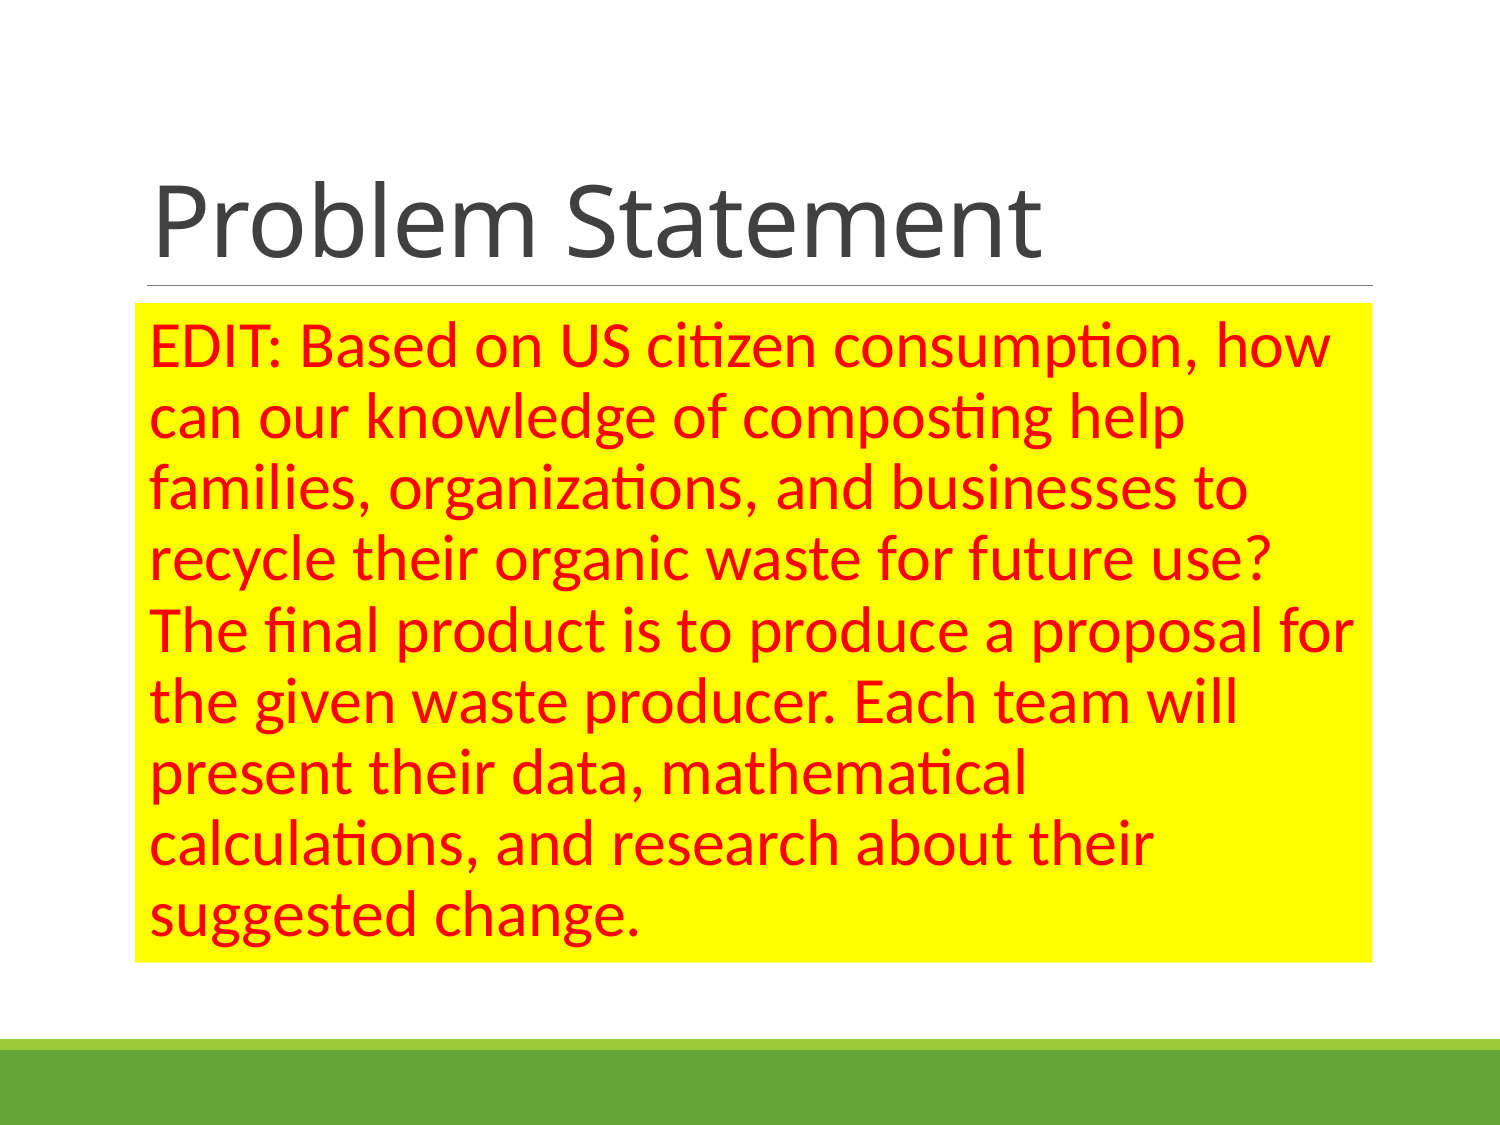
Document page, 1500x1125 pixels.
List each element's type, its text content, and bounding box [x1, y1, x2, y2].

title Problem Statement [135, 47, 1373, 285]
list EDIT: Based on US citizen consumption, how can our knowledge of composting help families, organizations, and businesses to recycle their organic waste for future use? The final product is to produce a proposal for the given waste producer. Each team will present their data, mathematical calculations, and research about their suggested change. [135, 302, 1373, 963]
